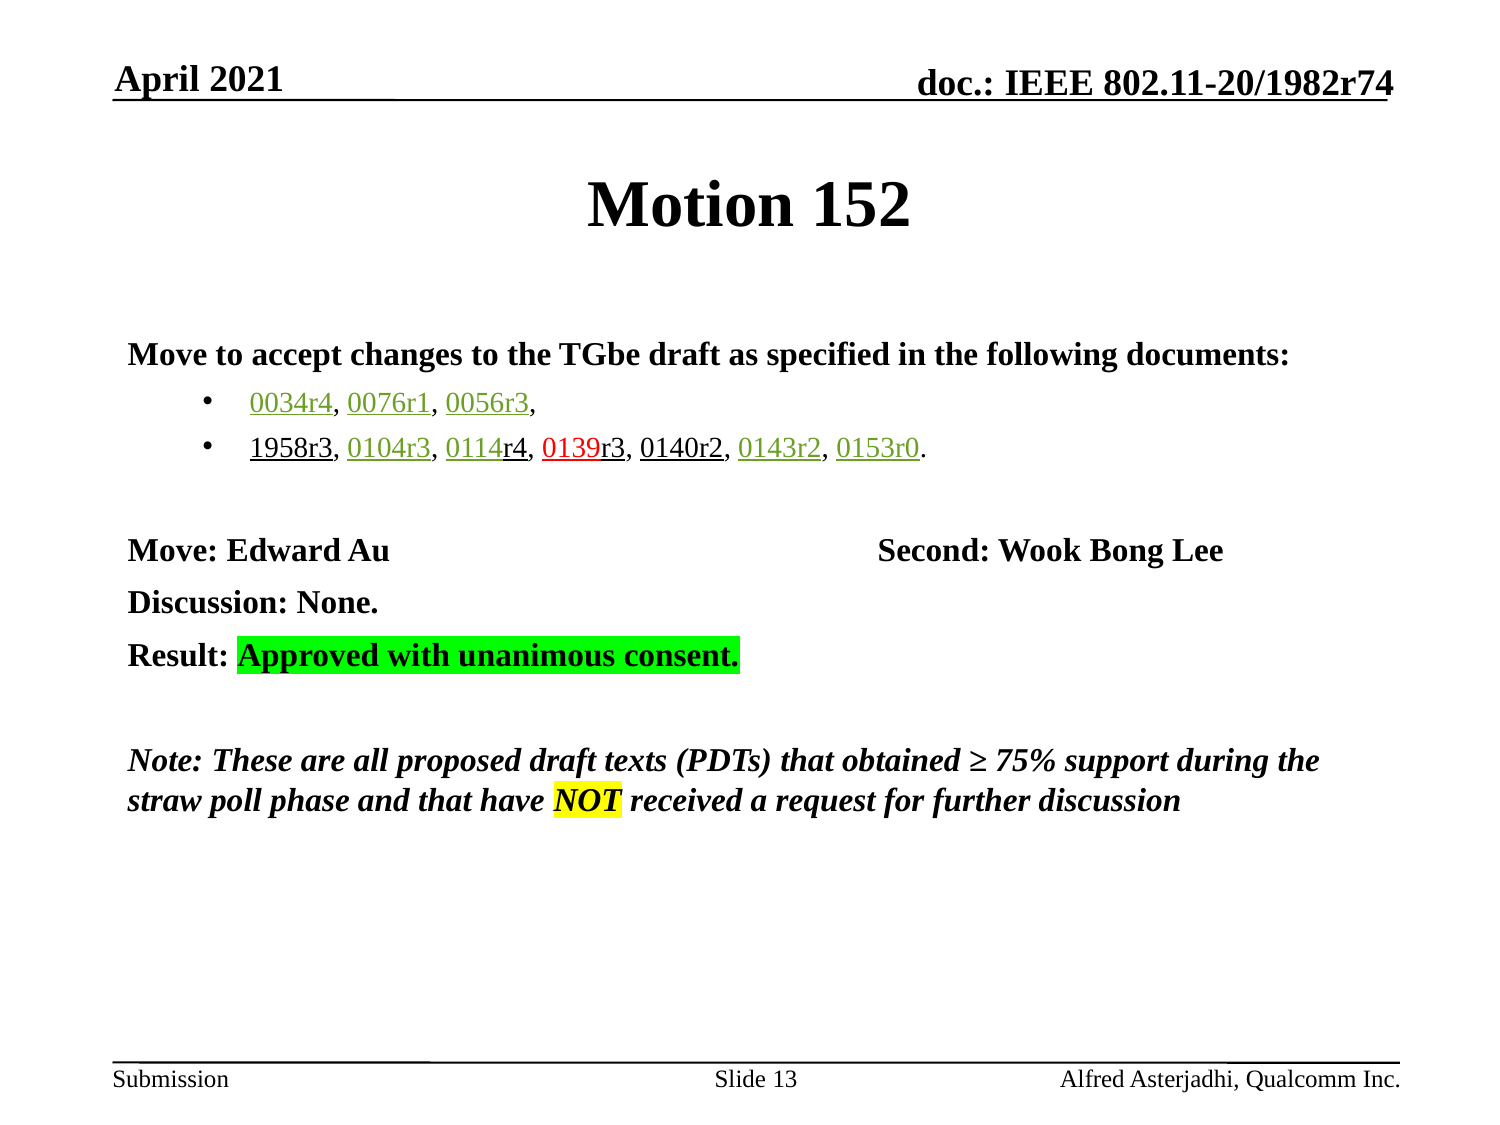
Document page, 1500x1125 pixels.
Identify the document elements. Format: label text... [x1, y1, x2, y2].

list Move to accept changes to the TGbe draft as specified in the following documents: 0034r4, 0076r1, 0056r3, 1958r3, 0104r3, 0114r4, 0139r3, 0140r2, 0143r2, 0153r0. Move: Edward Au Second: Wook Bong Lee Discussion: None. Result: Approved with unanimous consent. Note: These are all proposed draft texts (PDTs) that obtained ≥ 75% support during the straw poll phase and that have NOT received a request for further discussion [112, 324, 1388, 1000]
footer Alfred Asterjadhi, Qualcomm Inc. [878, 1061, 1402, 1093]
slide_number Slide 13 [712, 1061, 800, 1123]
title Motion 152 [112, 112, 1388, 288]
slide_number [114, 54, 423, 100]
